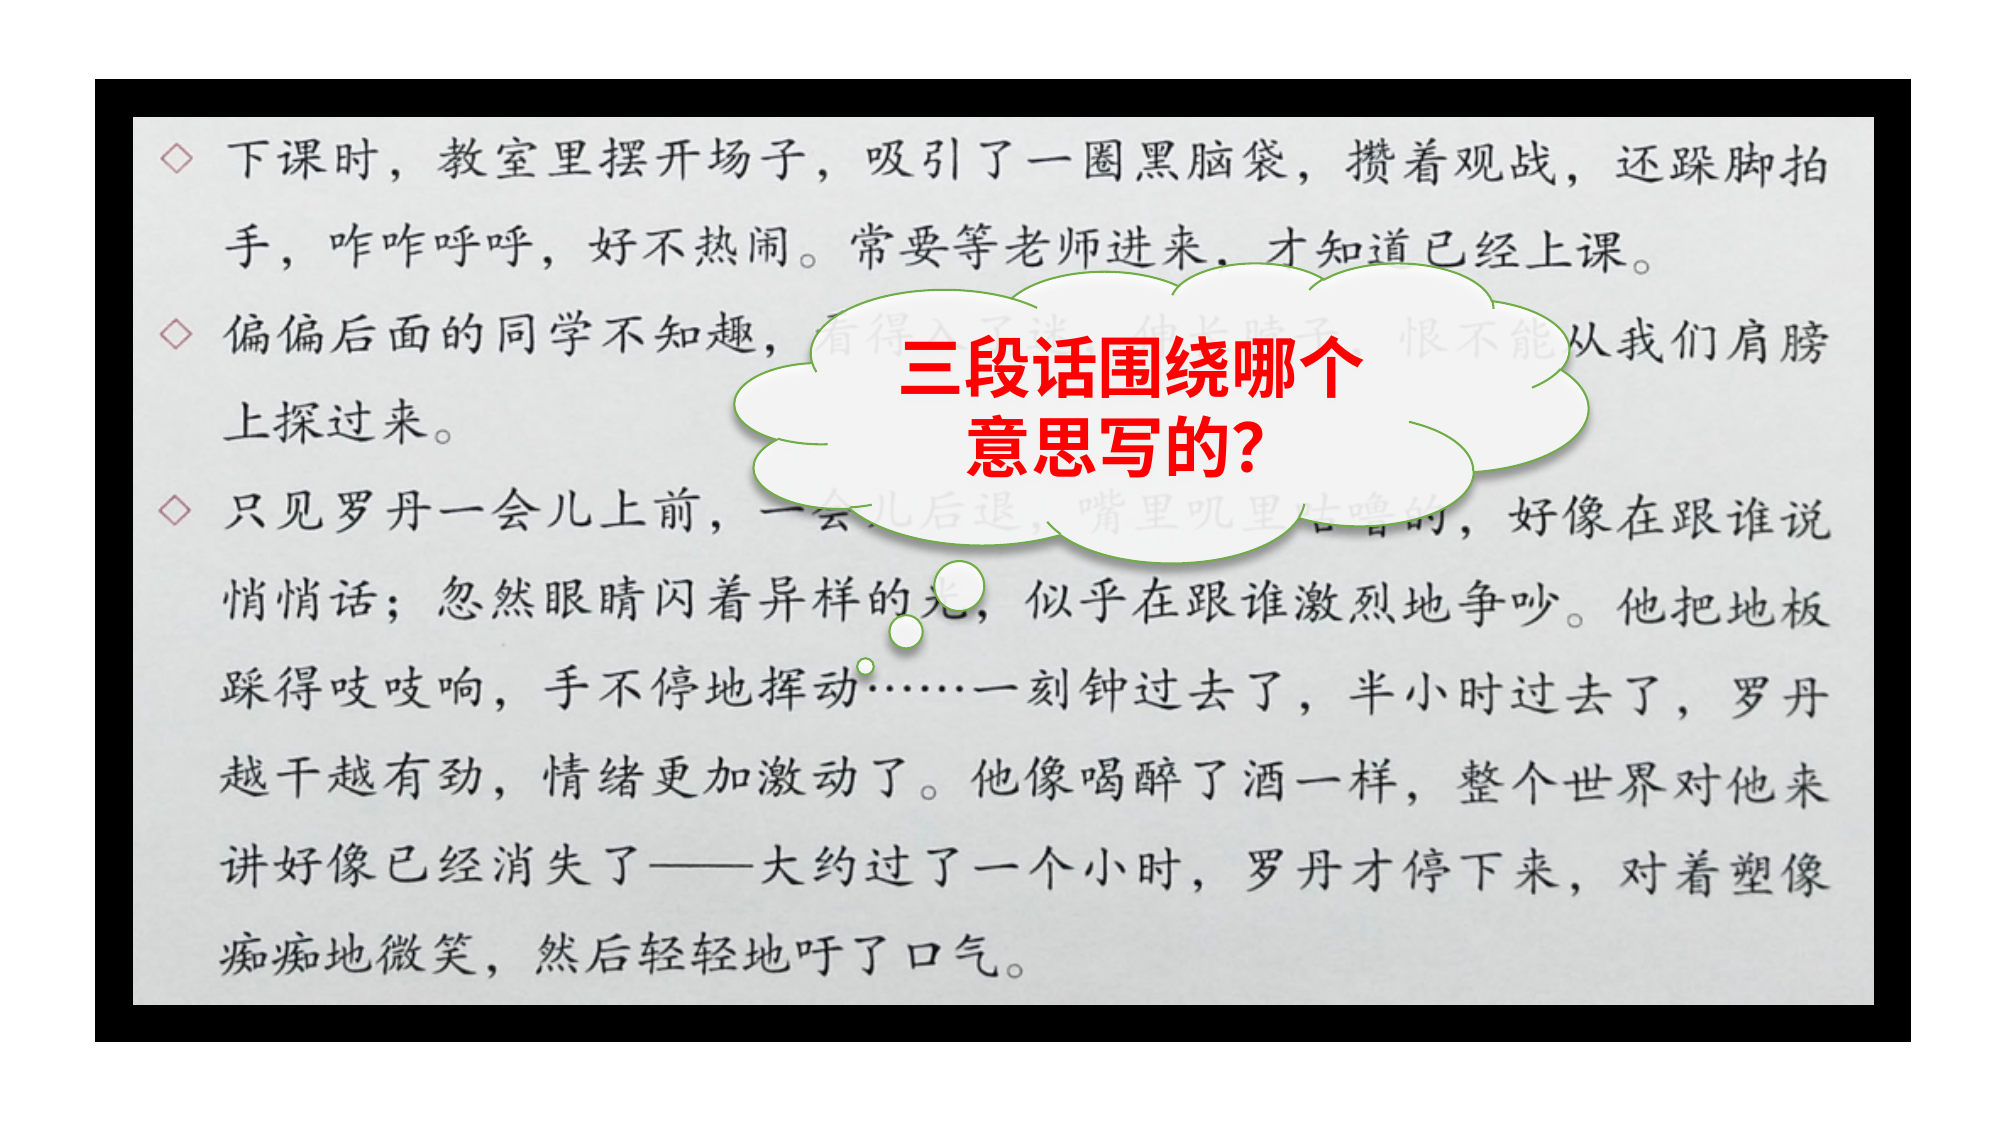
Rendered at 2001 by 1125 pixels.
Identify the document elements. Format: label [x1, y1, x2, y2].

picture [132, 116, 1874, 1005]
